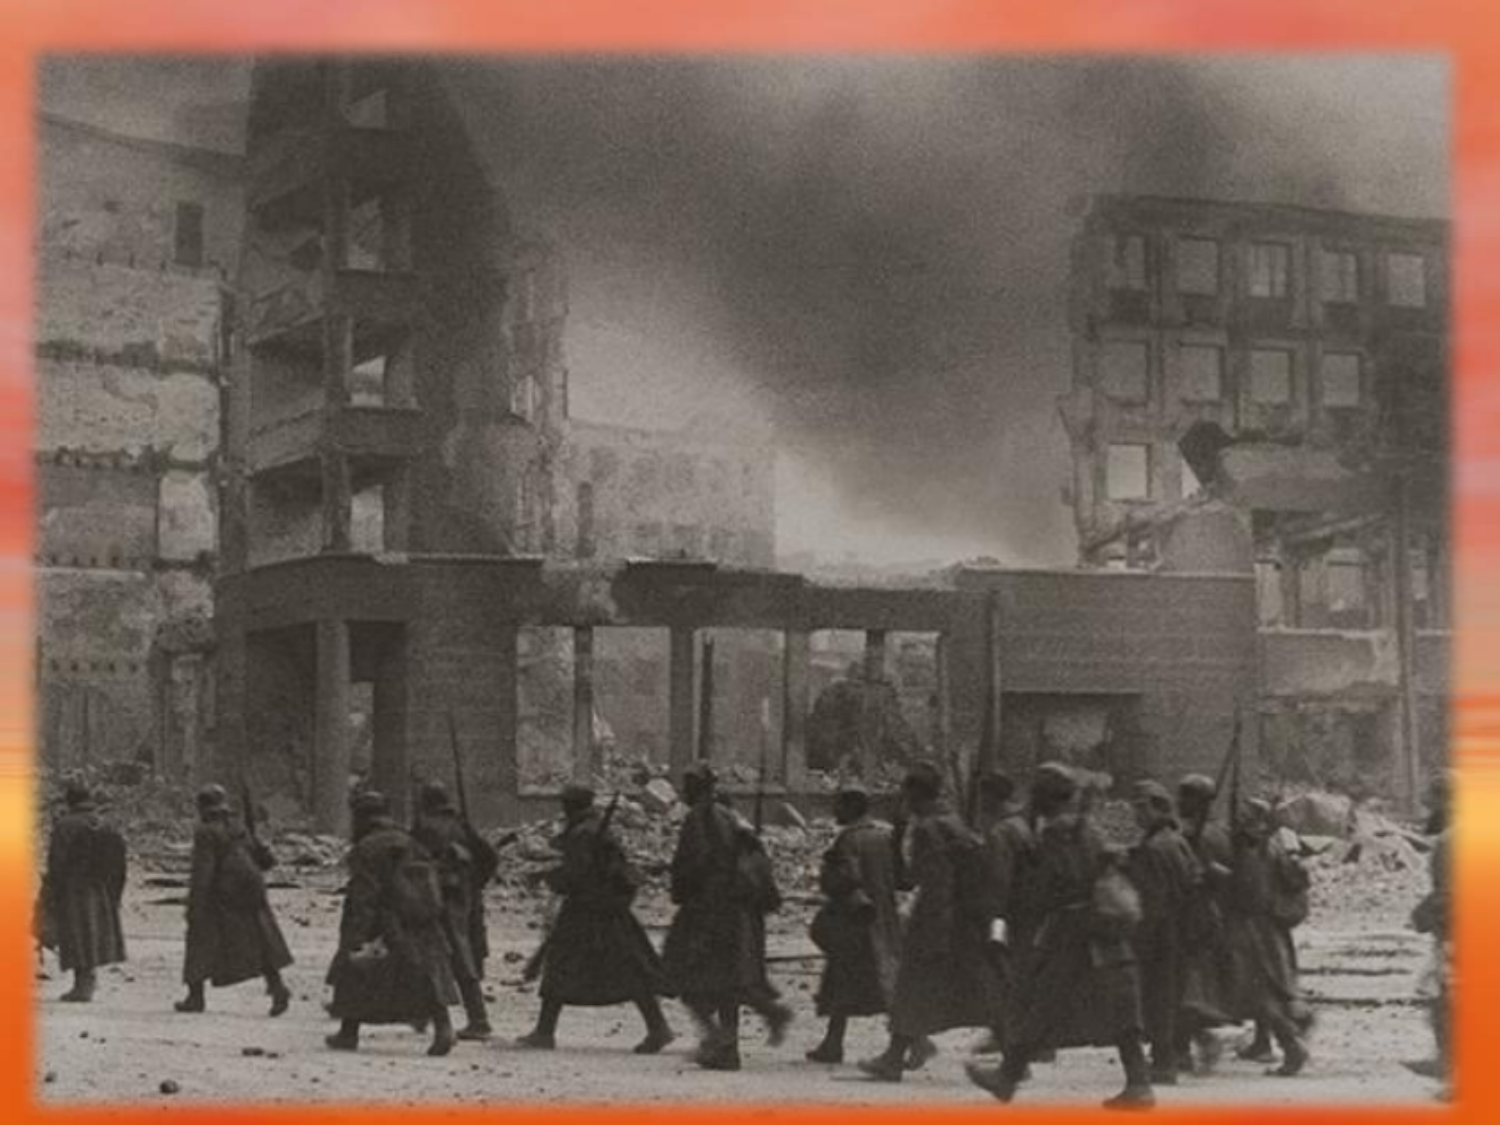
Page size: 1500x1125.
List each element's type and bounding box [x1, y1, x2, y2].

list [17, 33, 1471, 1125]
picture [0, 0, 1500, 1125]
